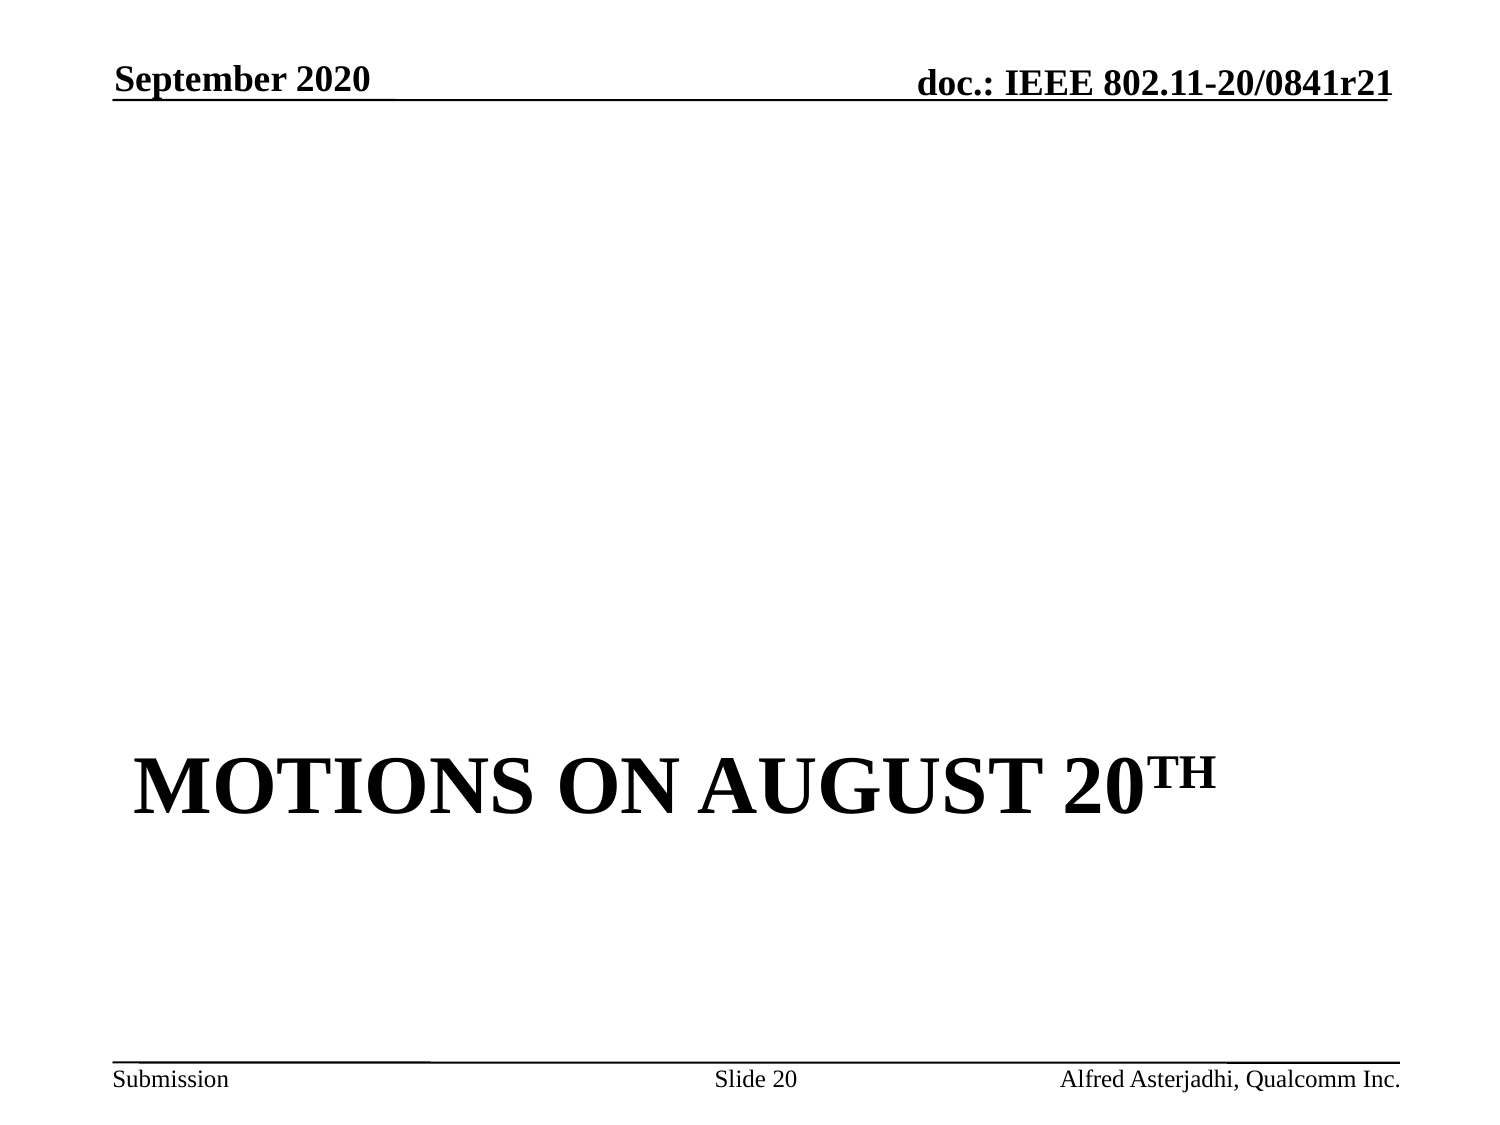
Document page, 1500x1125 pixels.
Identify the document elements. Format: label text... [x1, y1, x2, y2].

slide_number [114, 54, 423, 100]
footer Alfred Asterjadhi, Qualcomm Inc. [878, 1061, 1402, 1093]
slide_number Slide 20 [712, 1061, 800, 1123]
title Motions on August 20th [118, 722, 1394, 947]
